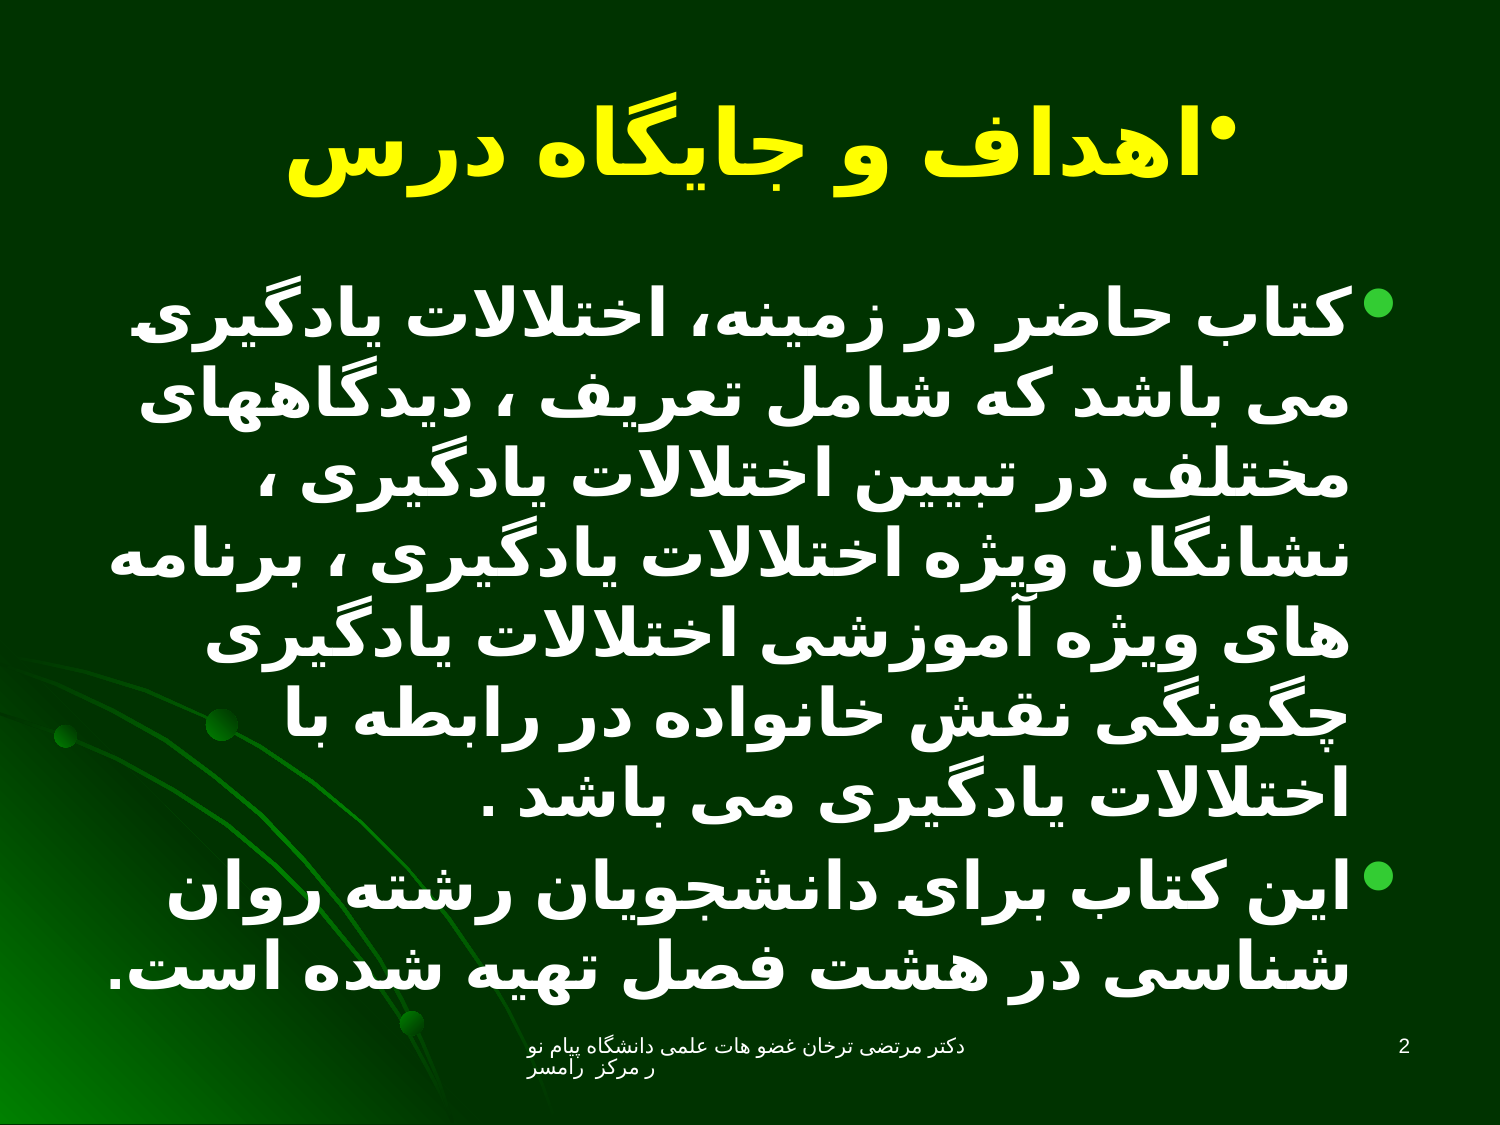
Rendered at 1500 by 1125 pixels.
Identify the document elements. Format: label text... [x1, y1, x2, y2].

title اهداف و جایگاه درس [74, 45, 1426, 233]
list کتاب حاضر در زمینه، اختلالات یادگیری می باشد که شامل تعریف ، دیدگاههای مختلف در تبیین اختلالات یادگیری ، نشانگان ویژه اختلالات یادگیری ، برنامه های ویژه آموزشی اختلالات یادگیری چگونگی نقش خانواده در رابطه با اختلالات یادگیری می باشد . این کتاب برای دانشجویان رشته روان شناسی در هشت فصل تهیه شده است. [74, 262, 1426, 1006]
footer دکتر مرتضی ترخان غضو هات علمی دانشگاه پیام نور مرکز رامسر [512, 1024, 988, 1101]
slide_number 2 [1074, 1024, 1426, 1101]
